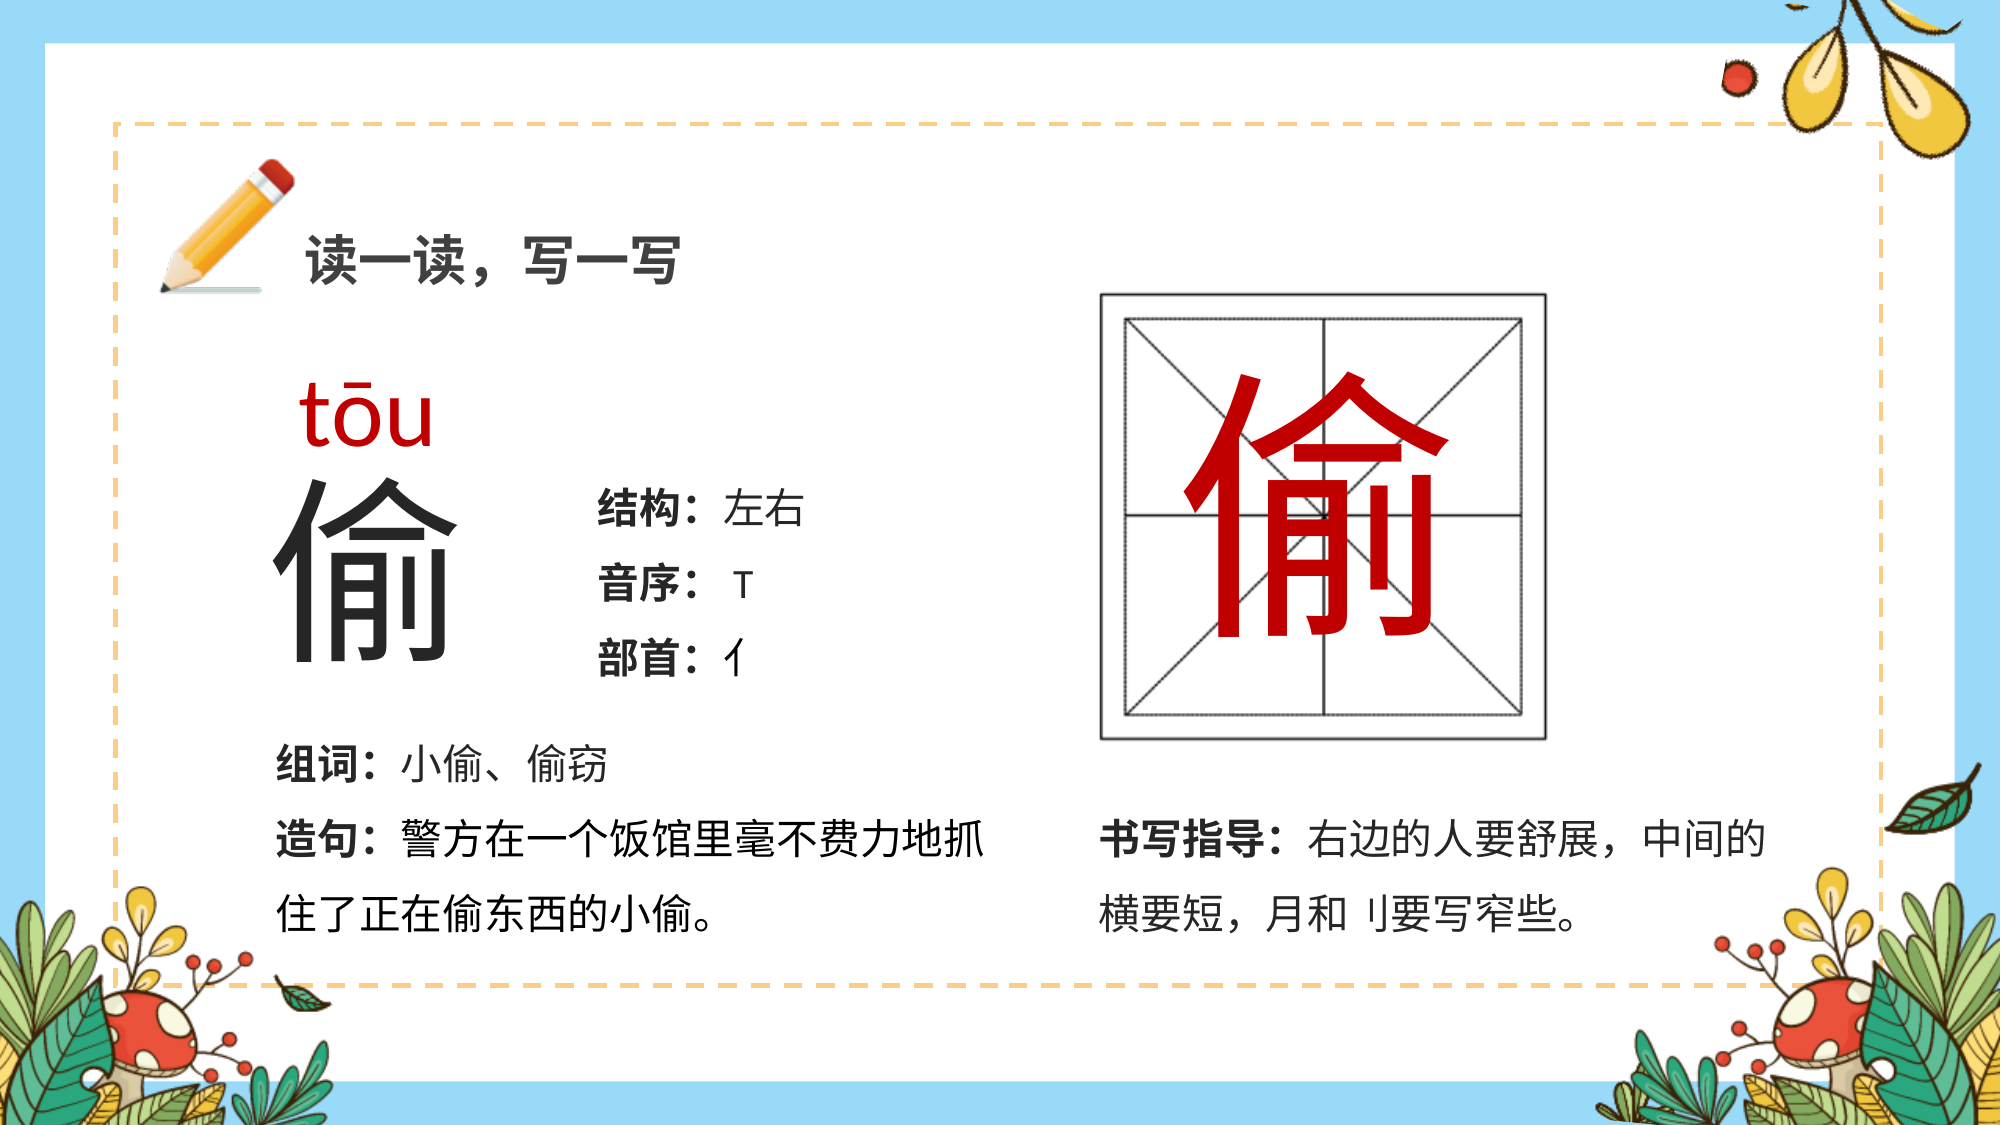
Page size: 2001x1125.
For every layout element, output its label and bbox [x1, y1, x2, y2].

picture [1050, 236, 1595, 781]
text_box [136, 136, 822, 316]
text_box [0, 0, 2000, 1125]
